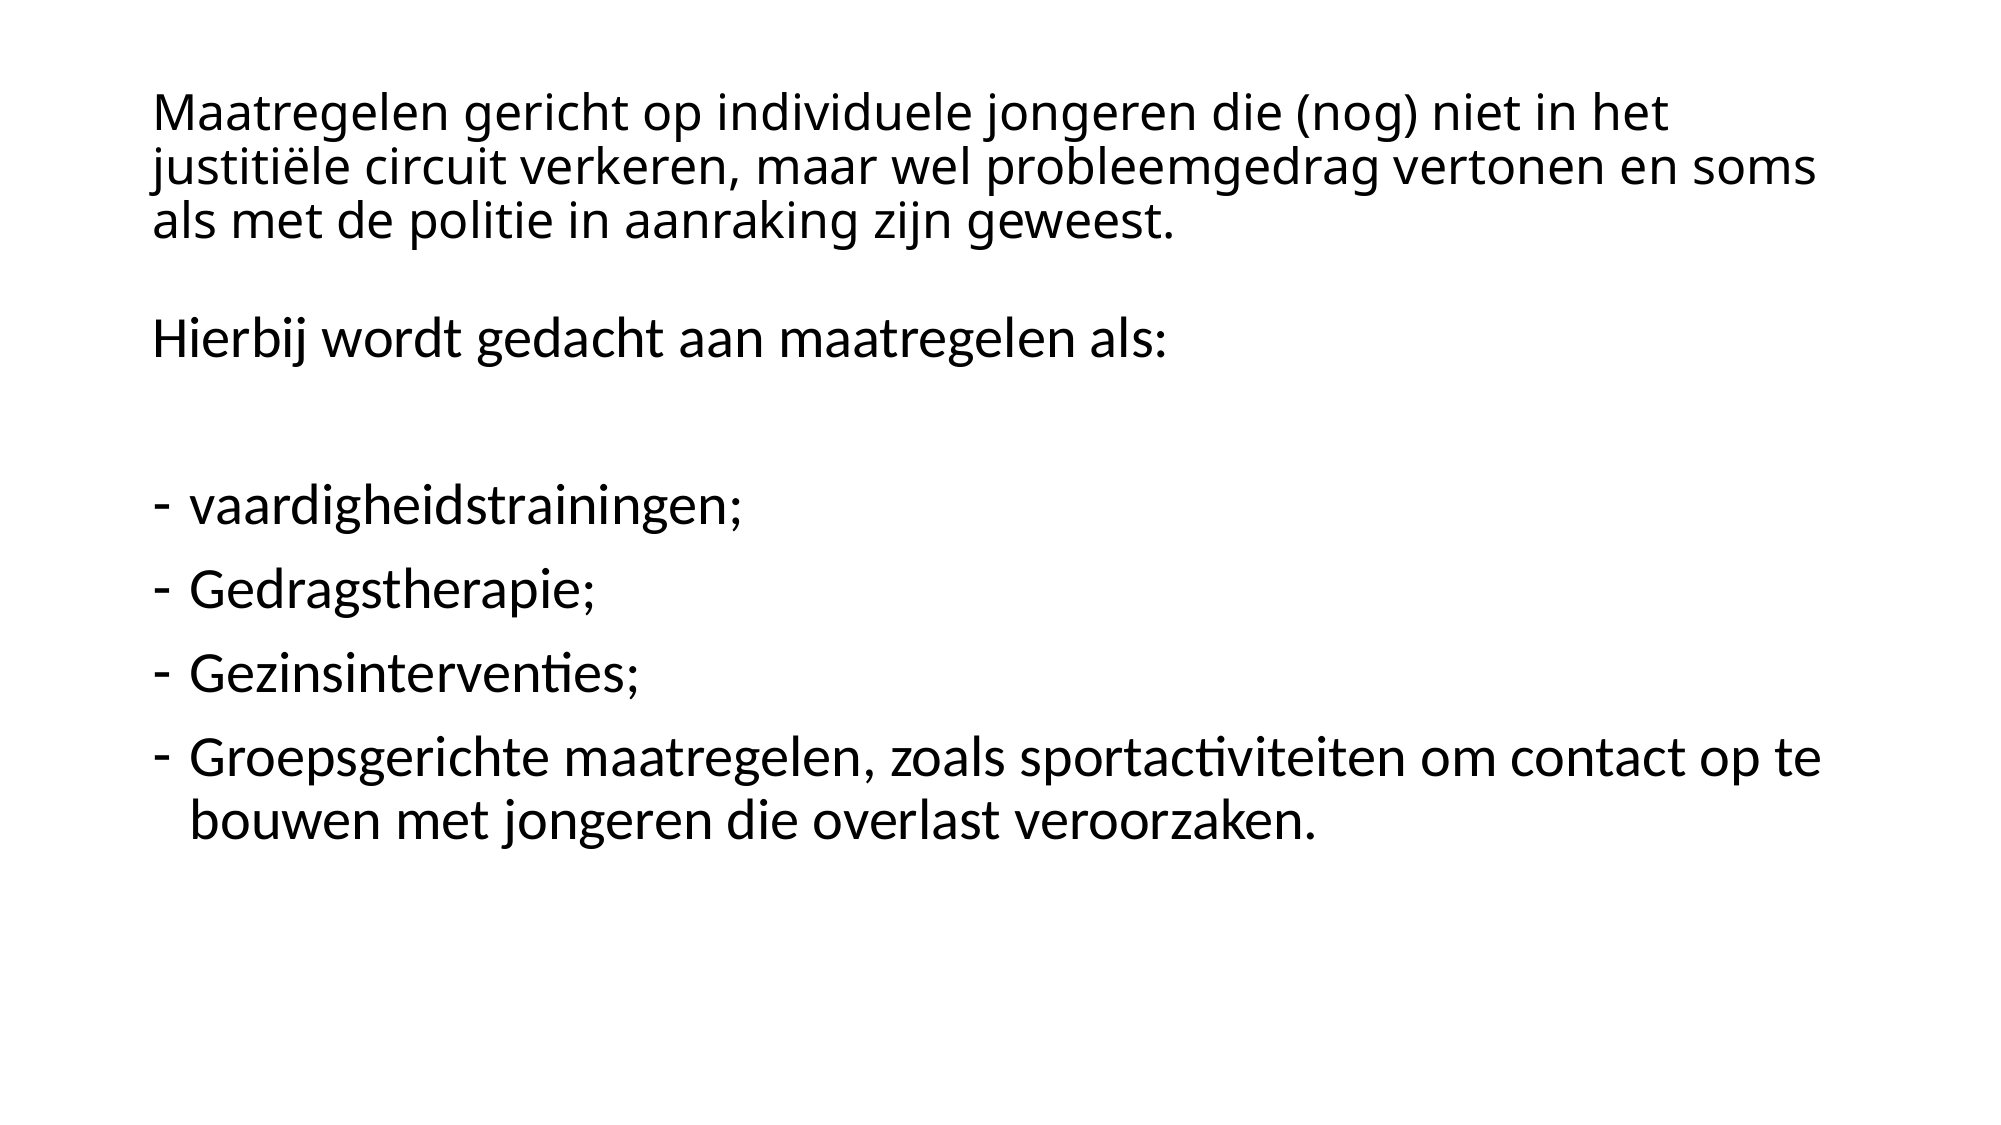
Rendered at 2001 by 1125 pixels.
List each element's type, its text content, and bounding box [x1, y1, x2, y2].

title Maatregelen gericht op individuele jongeren die (nog) niet in het justitiële circuit verkeren, maar wel probleemgedrag vertonen en soms als met de politie in aanraking zijn geweest. [137, 59, 1863, 278]
list Hierbij wordt gedacht aan maatregelen als: vaardigheidstrainingen; Gedragstherapie; Gezinsinterventies; Groepsgerichte maatregelen, zoals sportactiviteiten om contact op te bouwen met jongeren die overlast veroorzaken. [137, 299, 1863, 1014]
